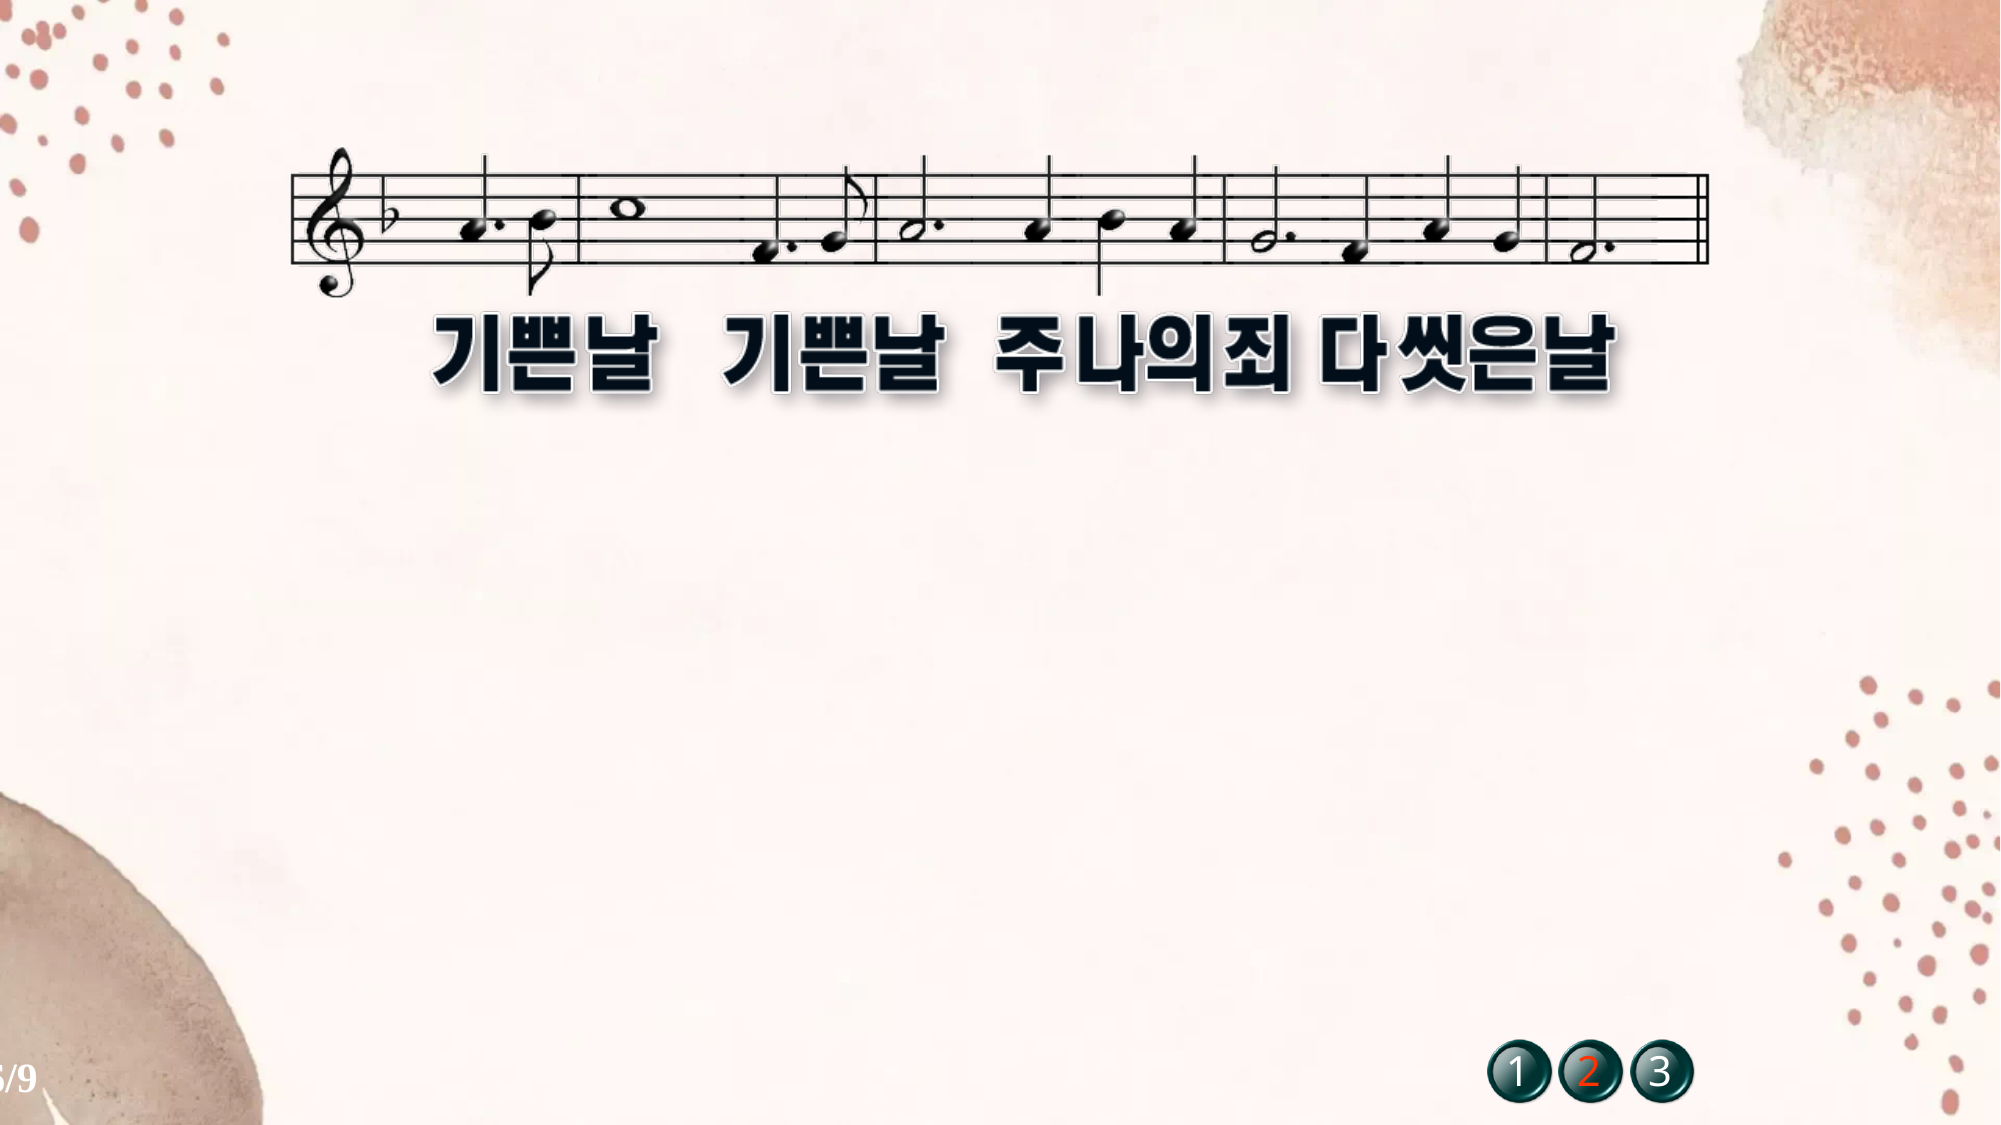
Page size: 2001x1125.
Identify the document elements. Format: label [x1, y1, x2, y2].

picture [0, 0, 2001, 1125]
text_box [1555, 1035, 1626, 1106]
text_box [1484, 1035, 1555, 1106]
text_box [1627, 1035, 1697, 1106]
